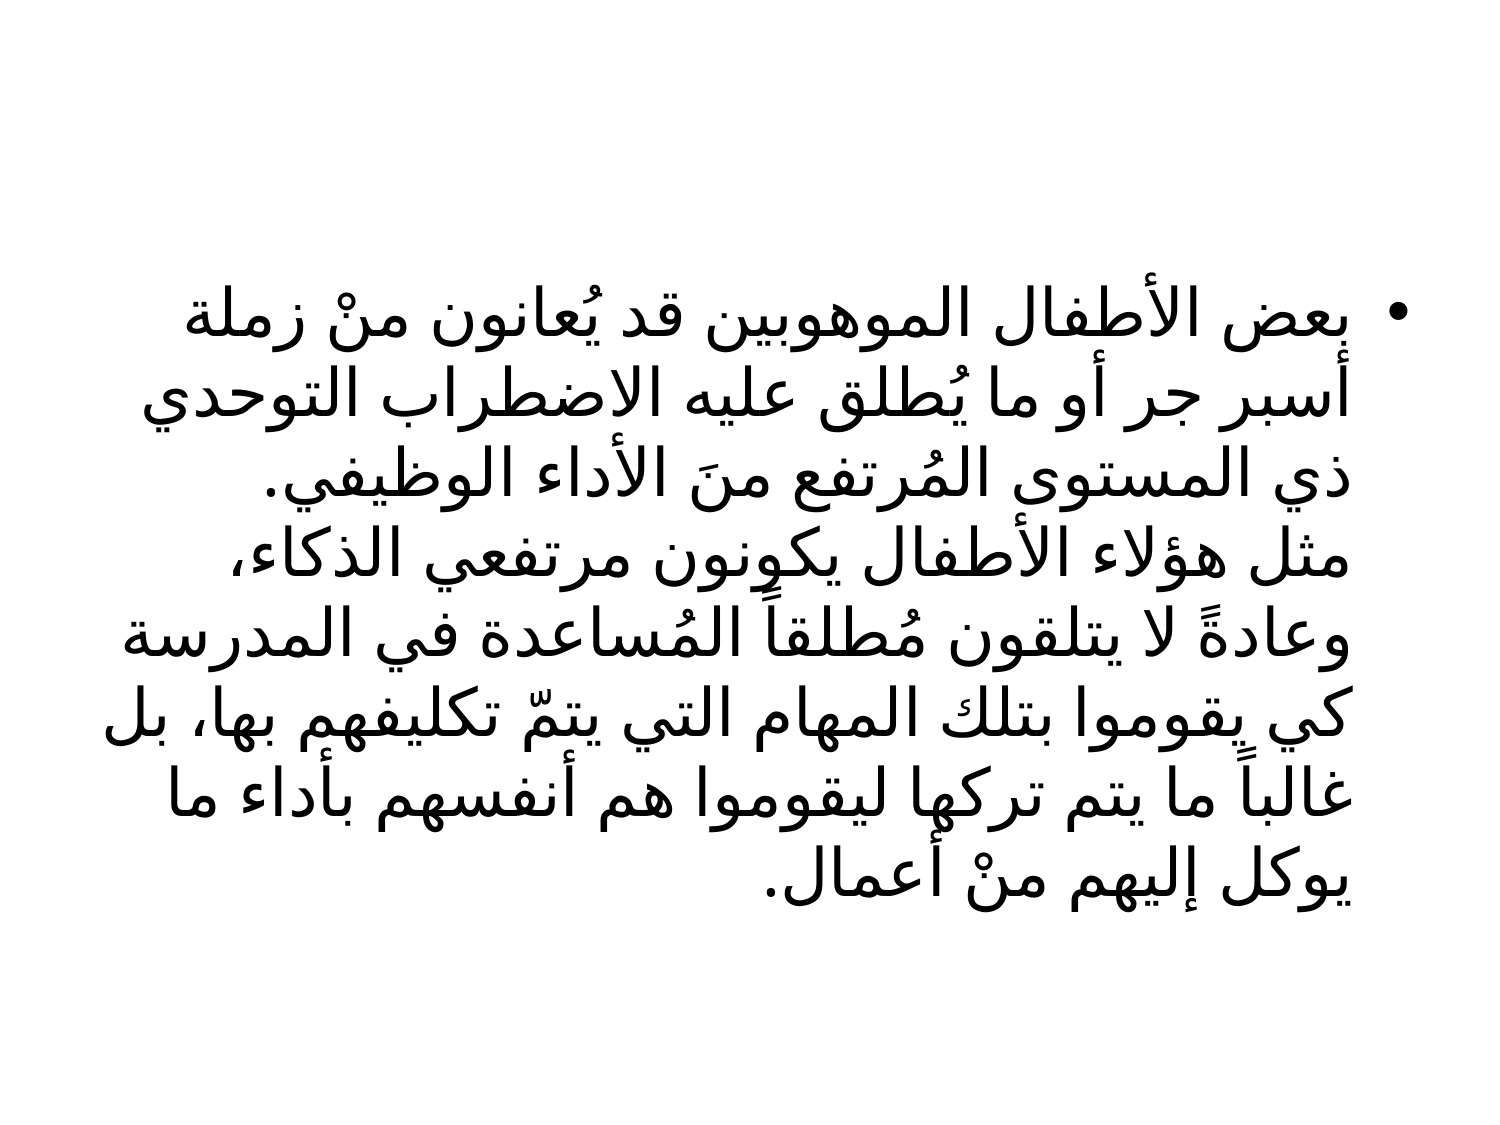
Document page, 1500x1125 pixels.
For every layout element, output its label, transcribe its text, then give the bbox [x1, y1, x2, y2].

list بعض الأطفال الموهوبين قد يُعانون منْ زملة أسبر جر أو ما يُطلق عليه الاضطراب التوحدي ذي المستوى المُرتفع منَ الأداء الوظيفي. مثل هؤلاء الأطفال يكونون مرتفعي الذكاء، وعادةً لا يتلقون مُطلقاً المُساعدة في المدرسة كي يقوموا بتلك المهام التي يتمّ تكليفهم بها، بل غالباً ما يتم تركها ليقوموا هم أنفسهم بأداء ما يوكل إليهم منْ أعمال. [75, 262, 1425, 1005]
